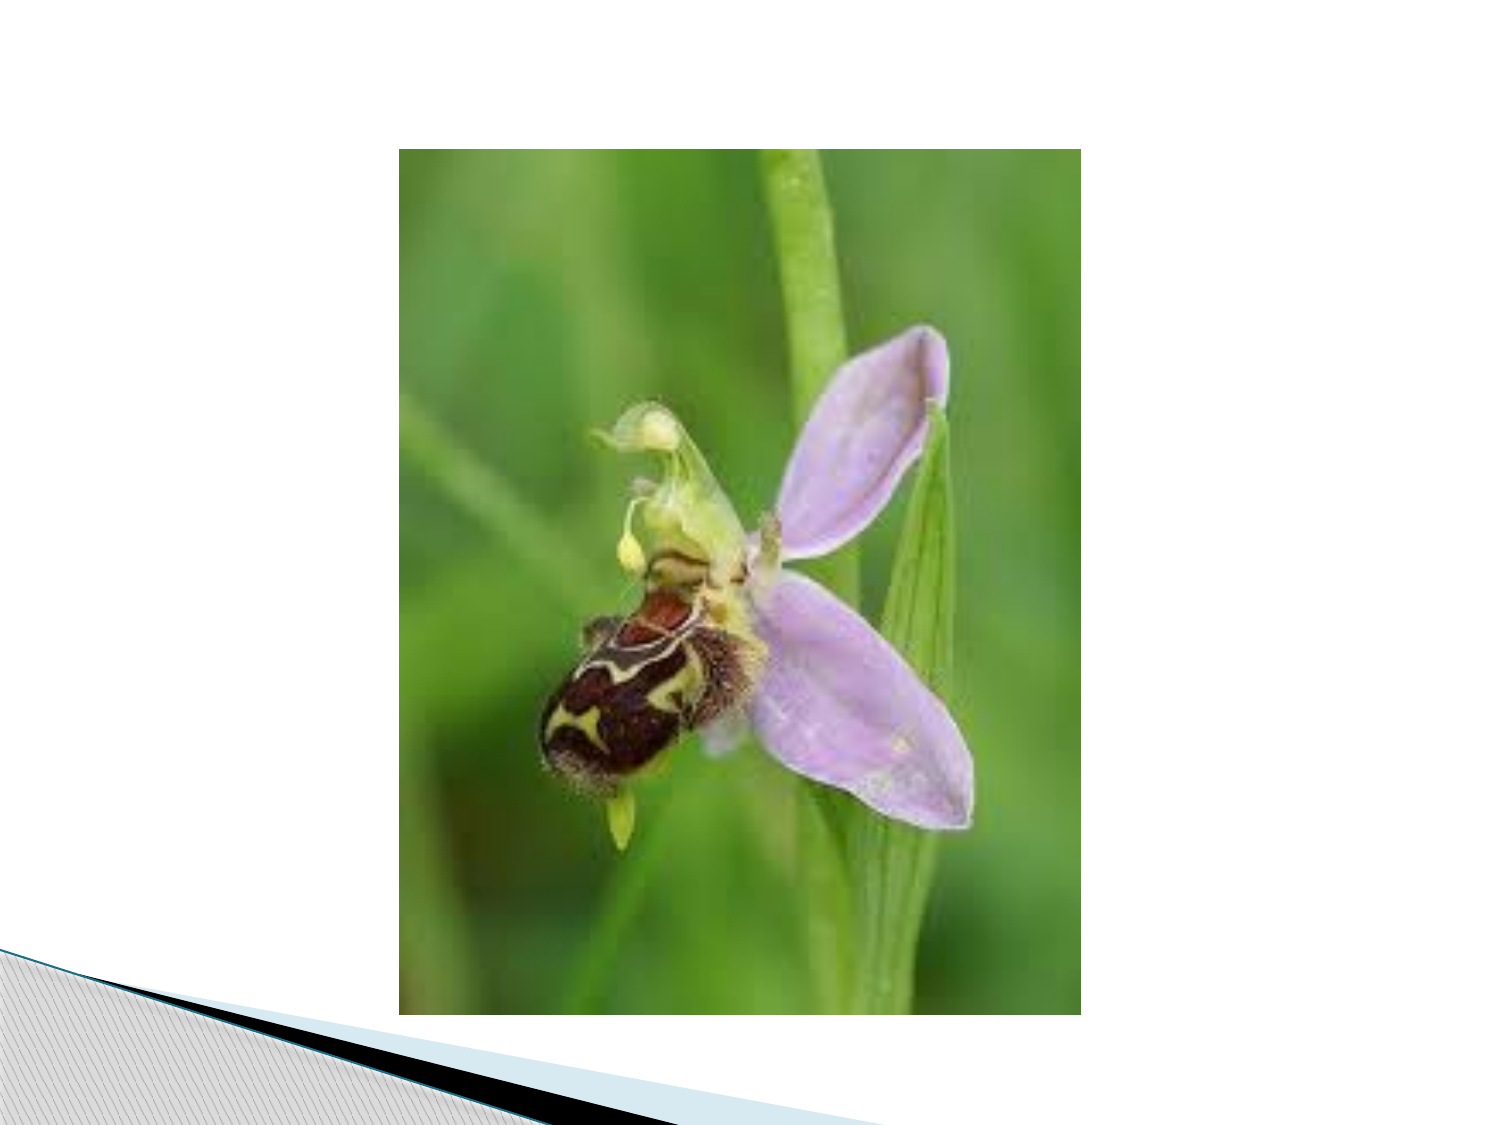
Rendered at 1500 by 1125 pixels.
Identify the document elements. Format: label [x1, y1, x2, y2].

list [399, 149, 1081, 1016]
